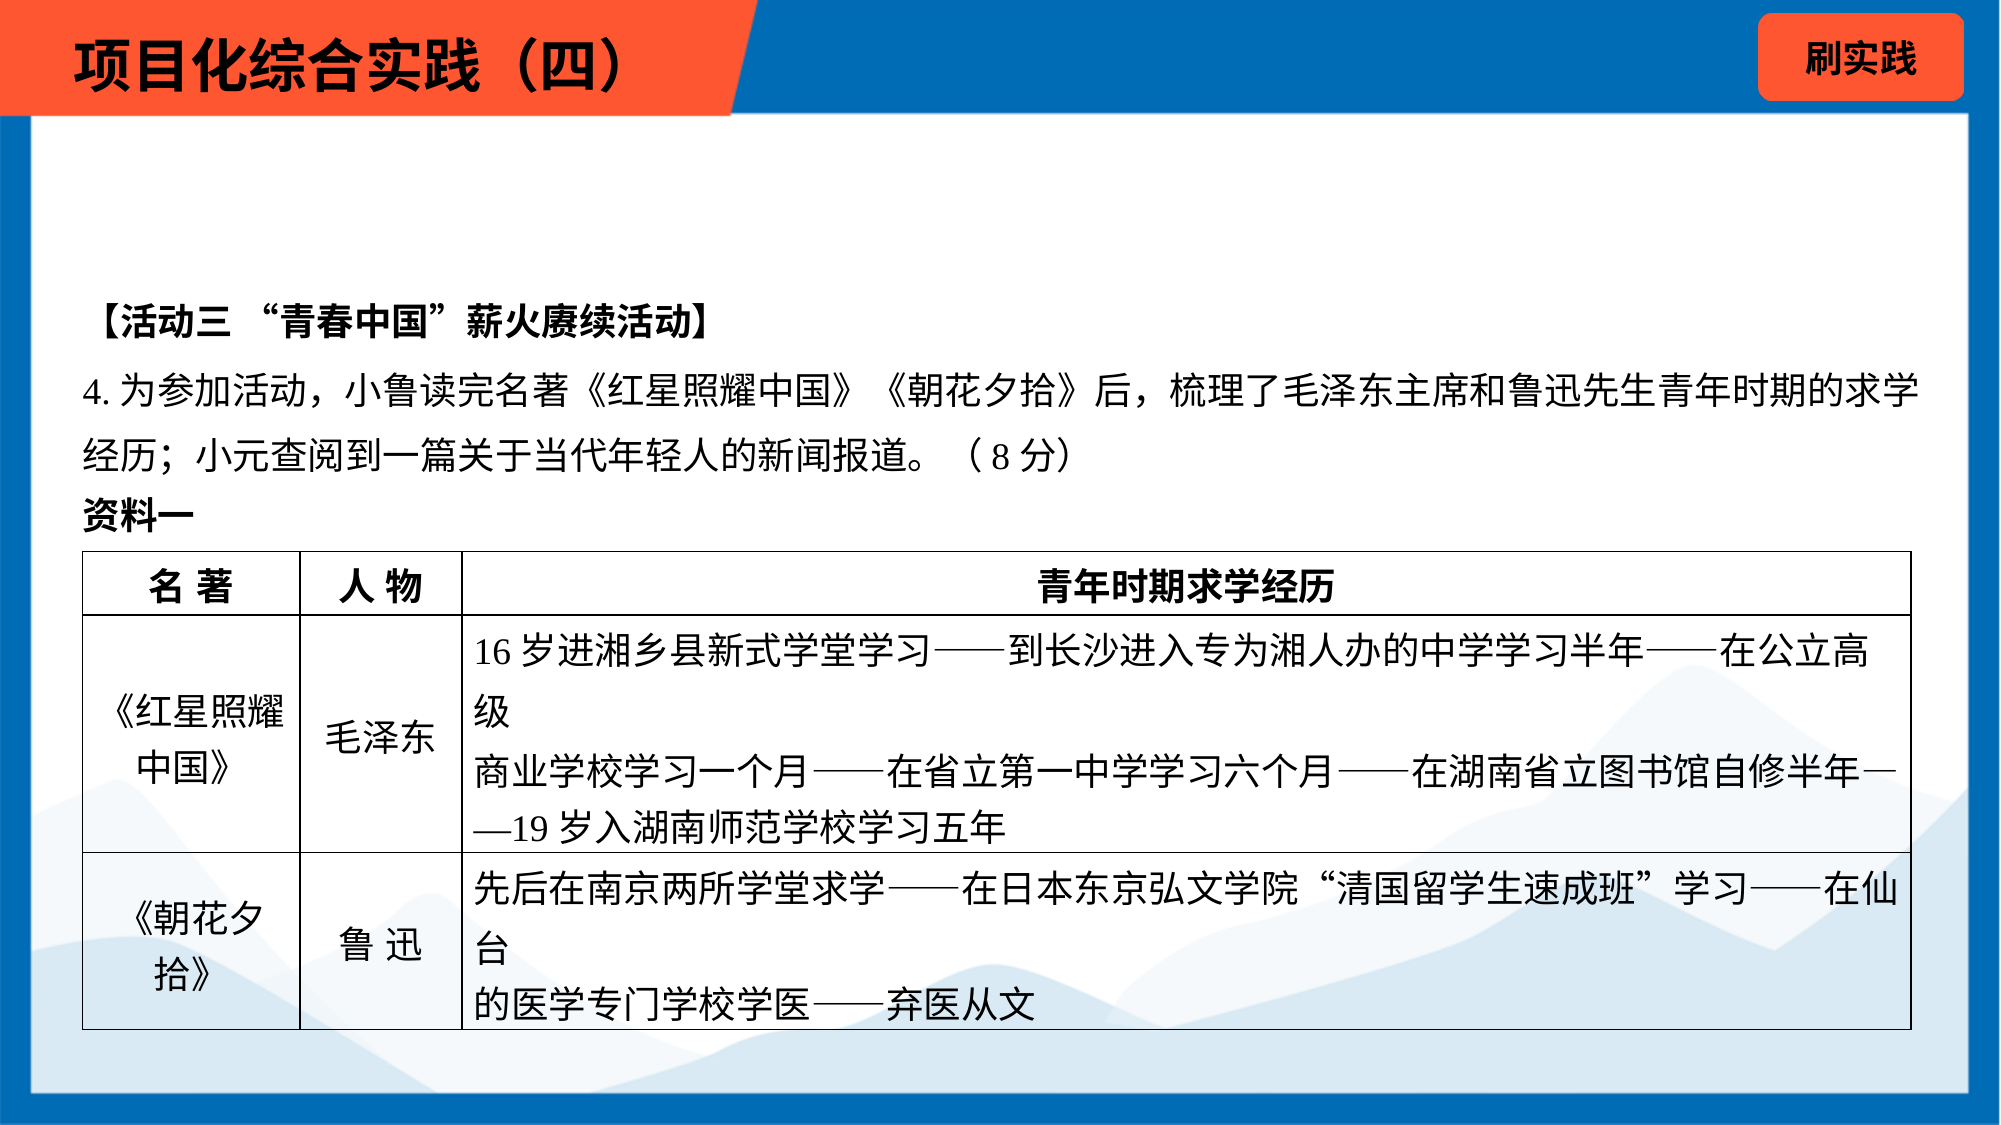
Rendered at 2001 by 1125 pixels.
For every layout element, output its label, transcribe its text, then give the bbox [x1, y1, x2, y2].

table_cell 先后在南京两所学堂求学——在日本东京弘文学院“清国留学生速成班”学习——在仙台 的医学专门学校学医——弃医从文 [463, 853, 1910, 1029]
picture [0, 0, 2000, 1125]
table_cell 鲁 迅 [301, 853, 461, 1029]
table_header 青年时期求学经历 [463, 552, 1910, 614]
table_cell 16岁进湘乡县新式学堂学习——到长沙进入专为湘人办的中学学习半年——在公立高级 商业学校学习一个月——在省立第一中学学习六个月——在湖南省立图书馆自修半年— —19岁入湖南师范学校学习五年 [463, 616, 1910, 852]
text_box 【活动三 “青春中国”薪火赓续活动】 [82, 278, 1917, 336]
text_box 4.为参加活动，小鲁读完名著《红星照耀中国》《朝花夕拾》后，梳理了毛泽东主席和鲁迅先生青年时期的求学 经历；小元查阅到一篇关于当代年轻人的新闻报道。（8分） [82, 343, 1917, 471]
table_header 人 物 [301, 552, 461, 614]
table_cell 《红星照耀 中国》 [83, 616, 299, 852]
table_cell 毛泽东 [301, 616, 461, 852]
text_box 资料一 [82, 472, 1917, 531]
table_cell 《朝花夕 拾》 [83, 853, 299, 1029]
table_header 名 著 [83, 552, 299, 614]
